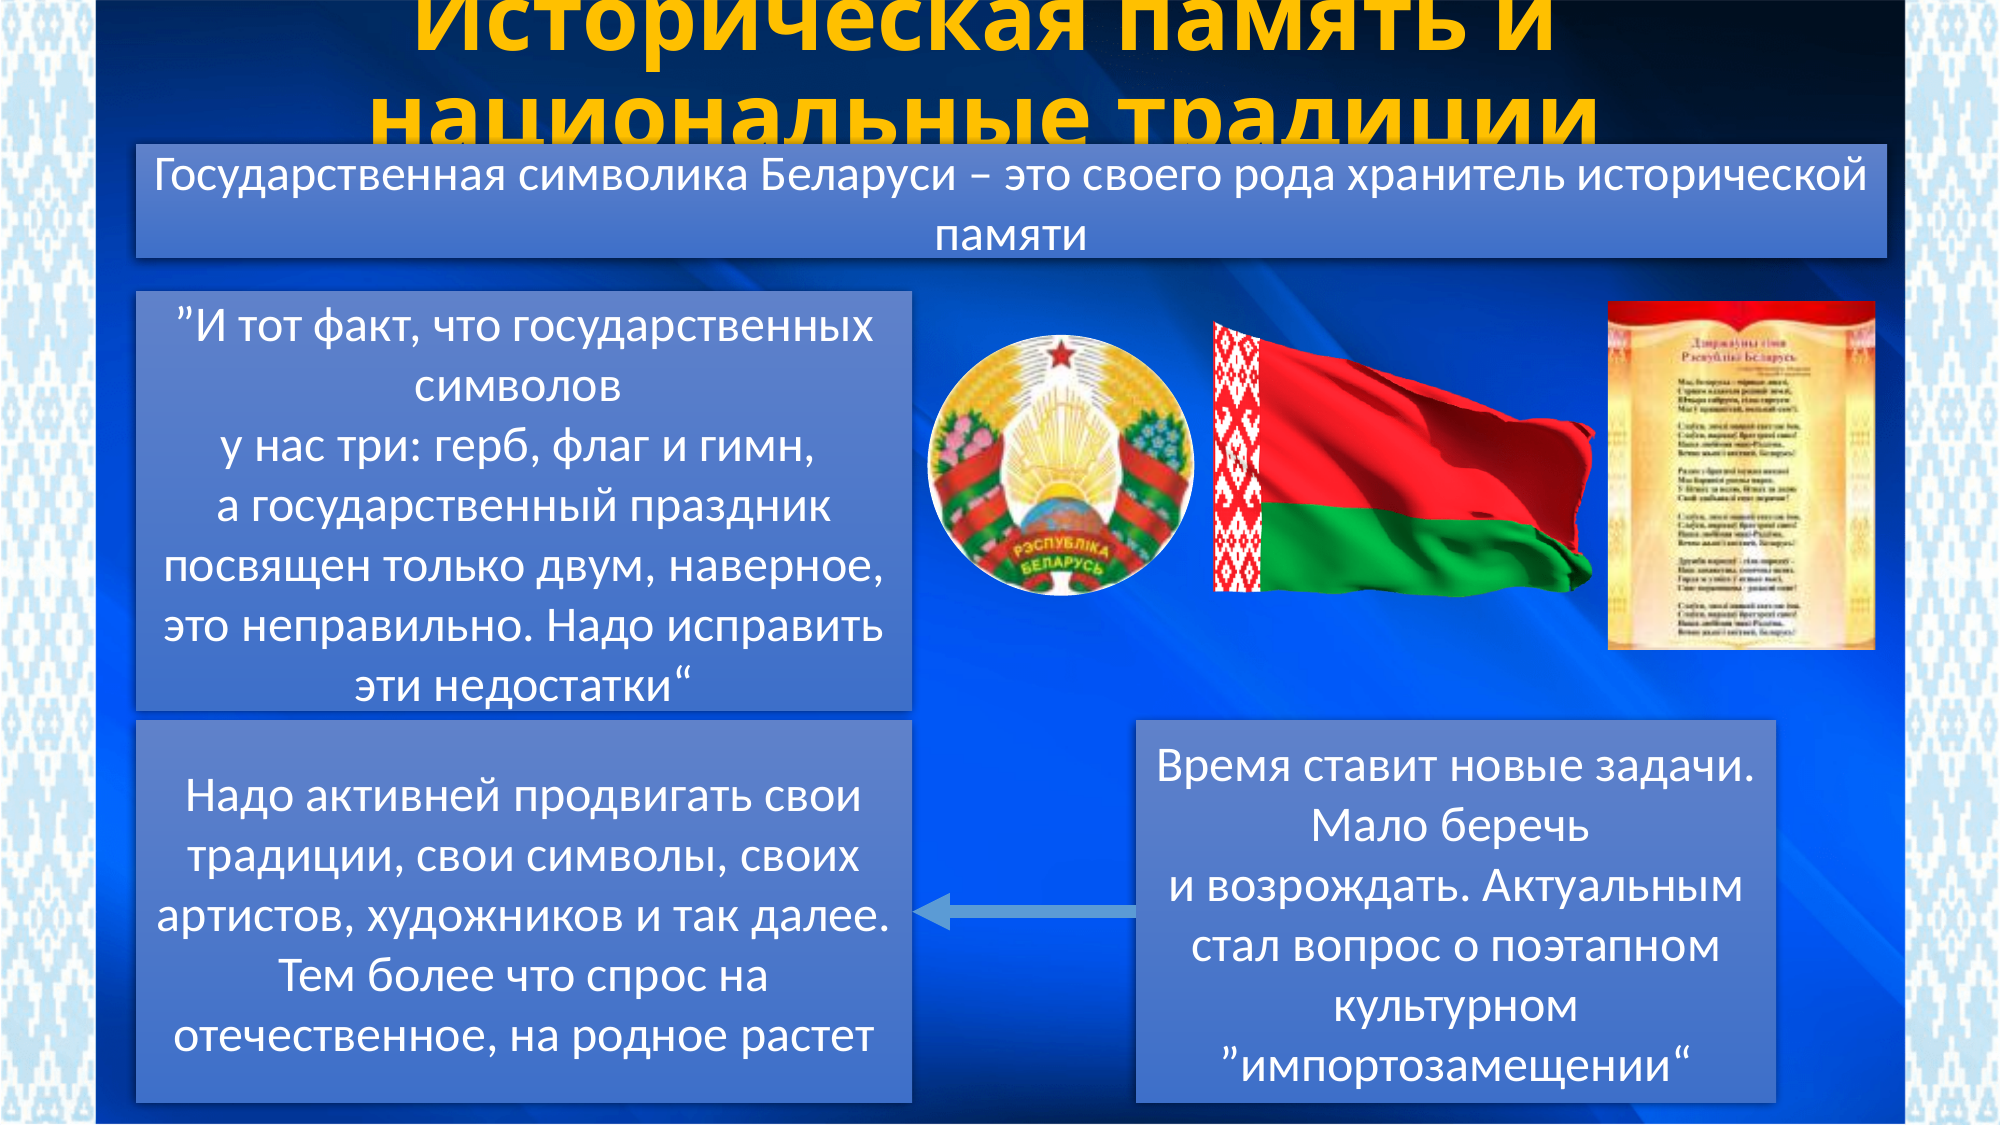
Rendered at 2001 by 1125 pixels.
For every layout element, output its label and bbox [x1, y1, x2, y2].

picture [927, 320, 1603, 609]
picture [1607, 300, 1876, 650]
list [0, 0, 2000, 1125]
